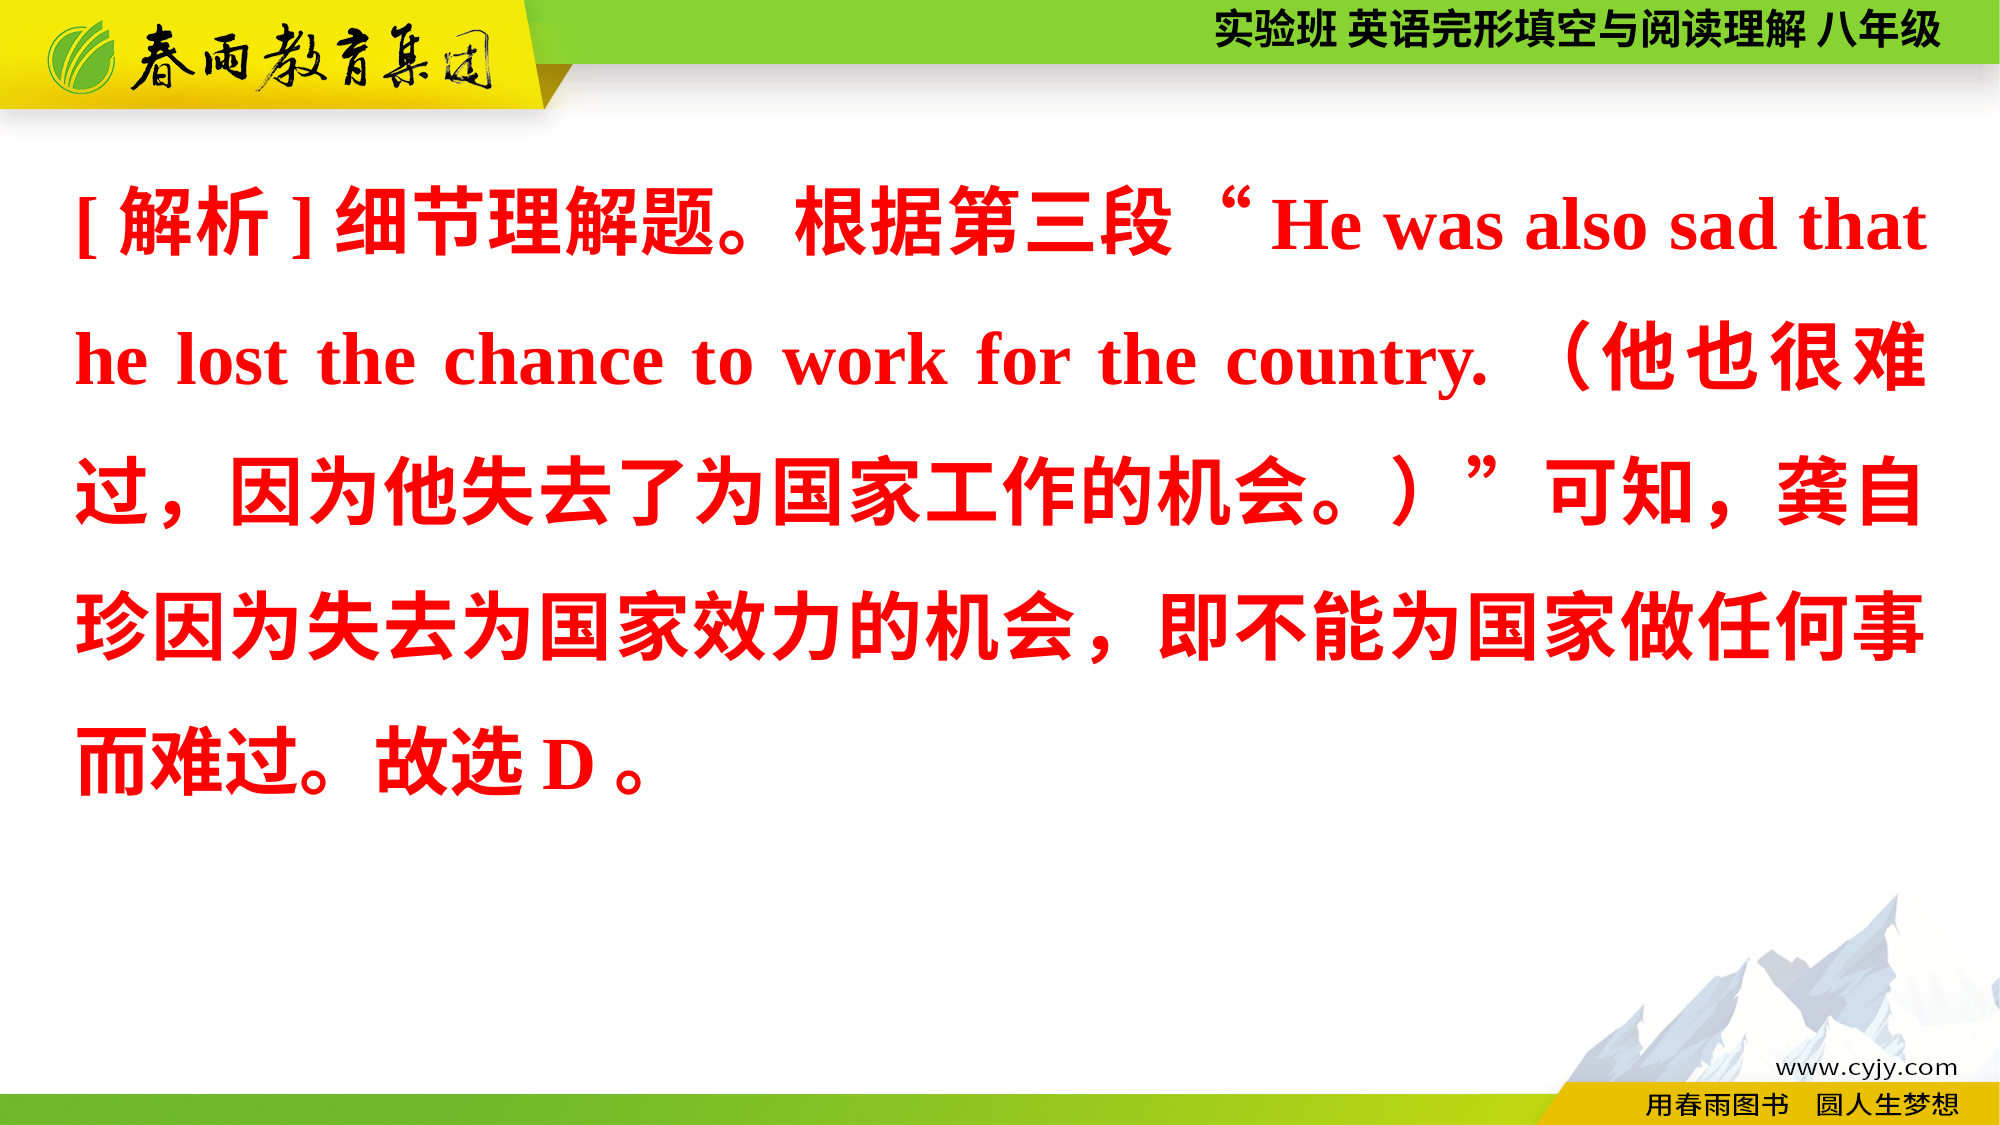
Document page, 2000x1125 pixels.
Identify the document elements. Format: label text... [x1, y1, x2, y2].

list [解析]细节理解题。根据第三段“He was also sad that he lost the chance to work for the country.（他也很难过，因为他失去了为国家工作的机会。）”可知，龚自珍因为失去为国家效力的机会，即不能为国家做任何事而难过。故选D。 [59, 122, 1944, 820]
picture [0, 0, 2000, 1125]
